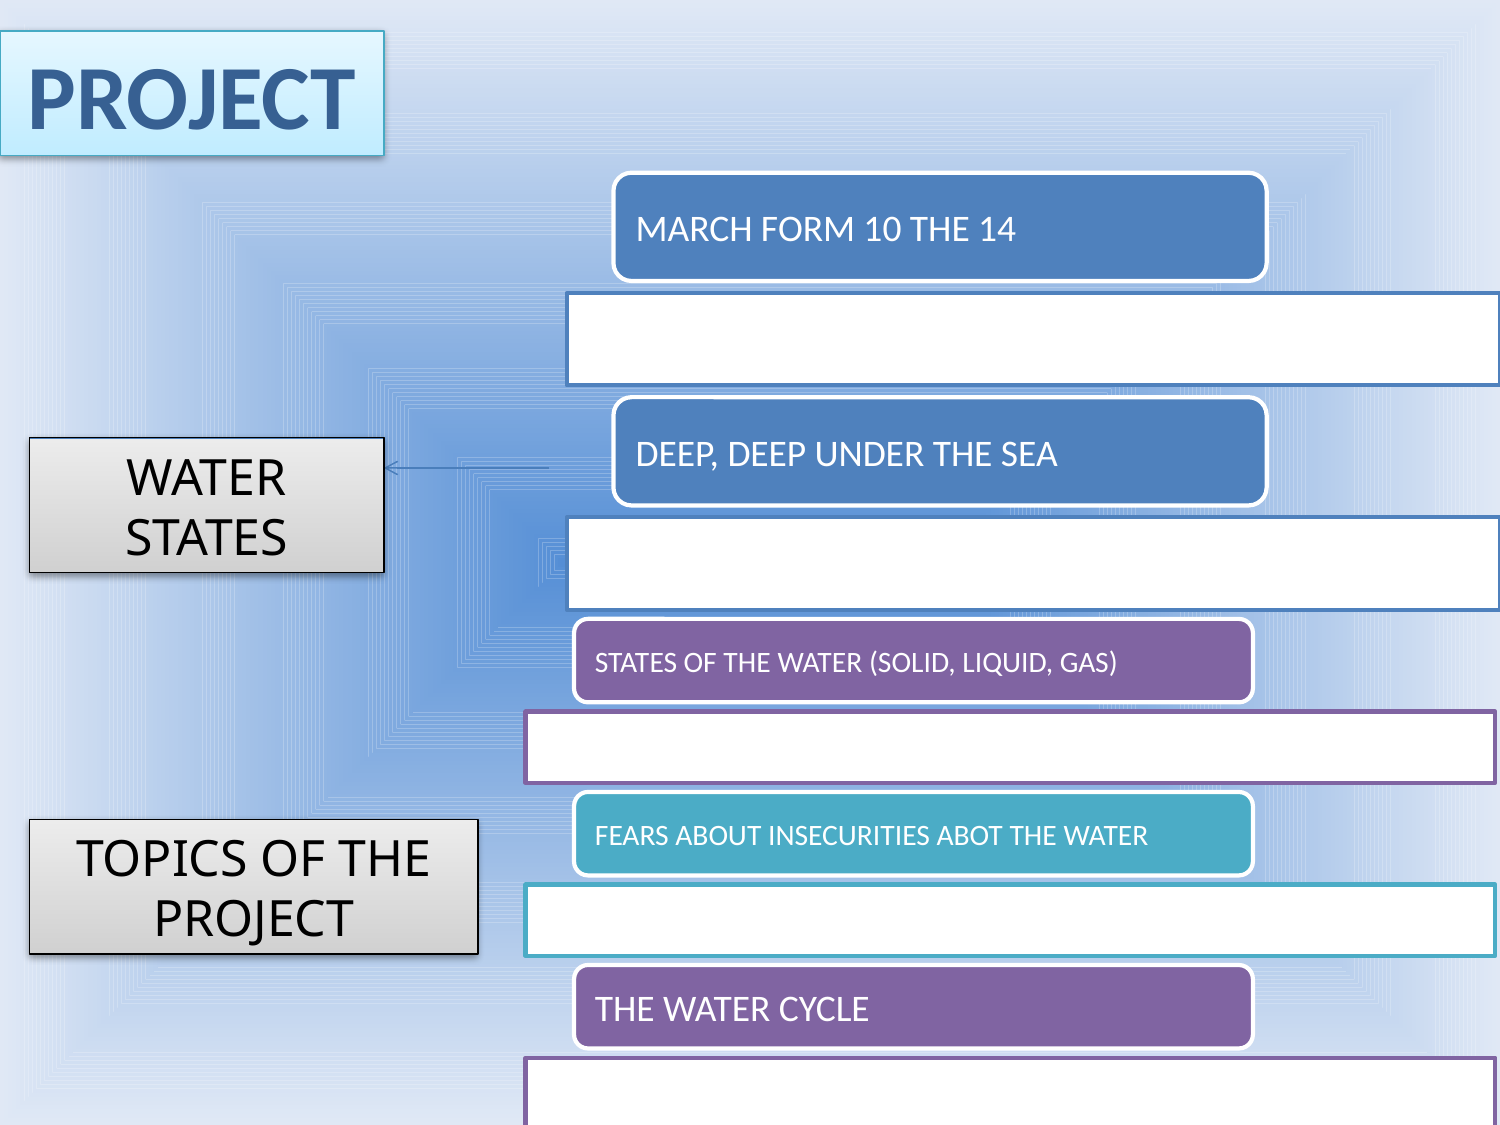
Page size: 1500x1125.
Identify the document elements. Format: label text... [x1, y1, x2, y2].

text_box PROJECT [0, 30, 385, 156]
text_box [566, 160, 1500, 610]
text_box WATER STATES [29, 437, 385, 573]
text_box TOPICS OF THE PROJECT [29, 819, 479, 955]
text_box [525, 609, 1496, 1125]
